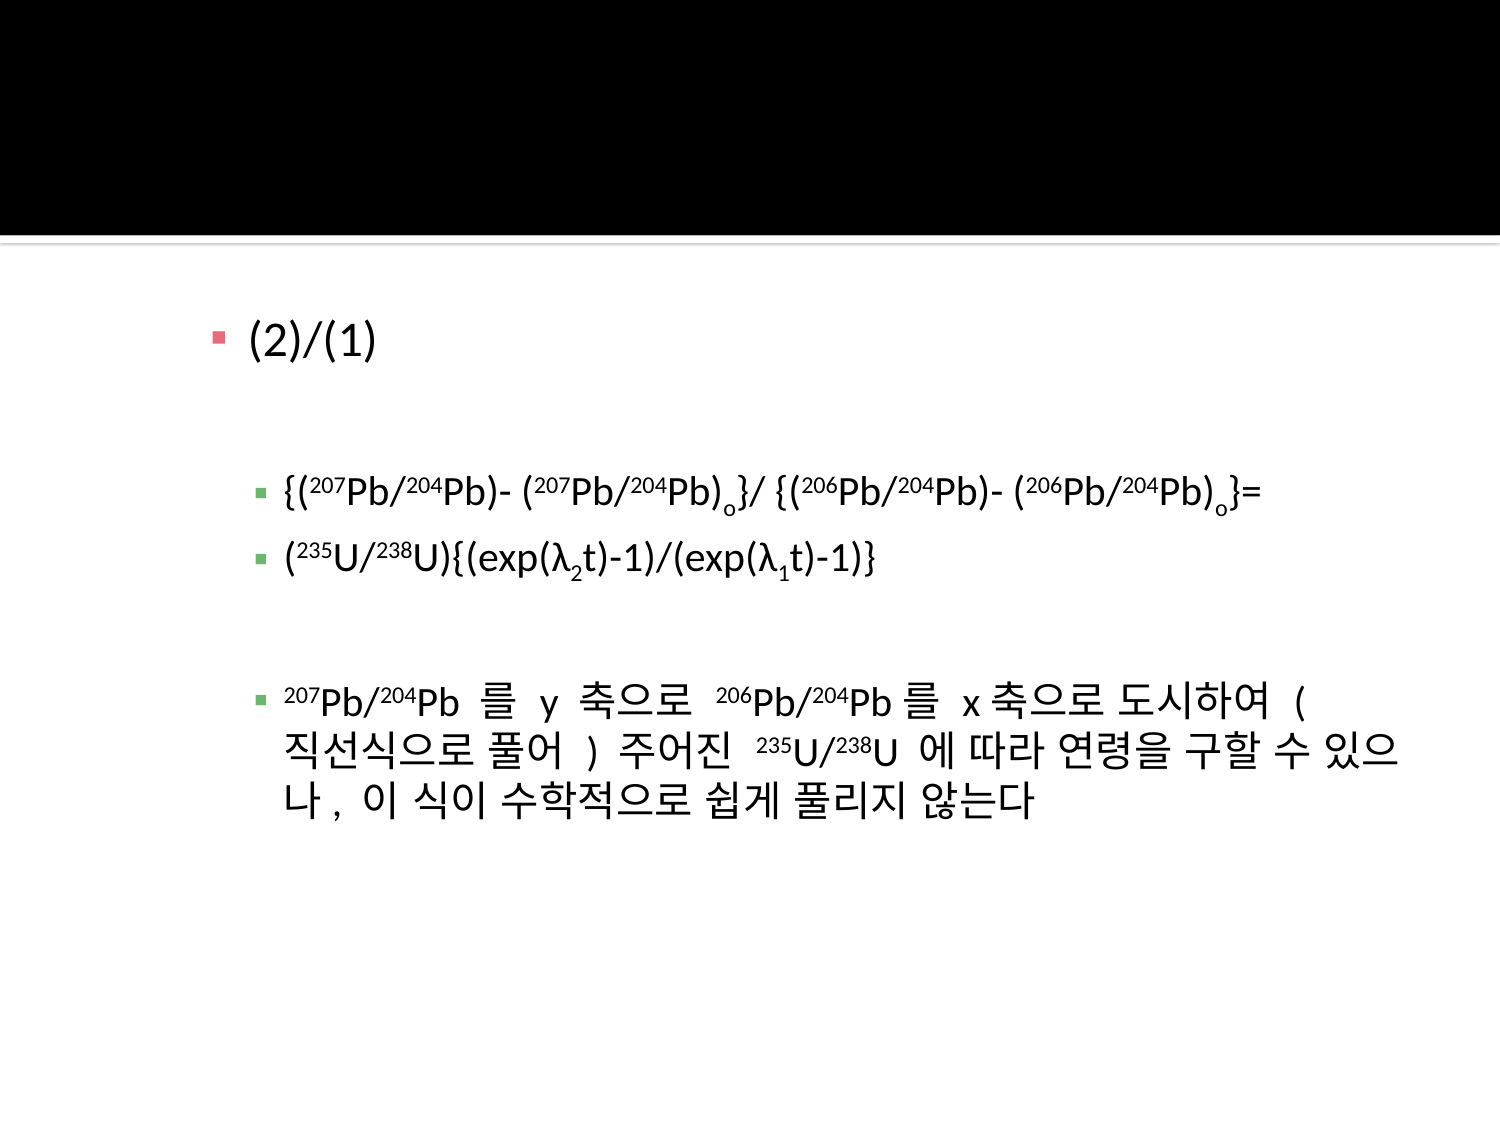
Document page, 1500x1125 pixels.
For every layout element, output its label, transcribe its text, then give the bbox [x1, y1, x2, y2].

list (2)/(1) {(207Pb/204Pb)- (207Pb/204Pb)o}/ {(206Pb/204Pb)- (206Pb/204Pb)o}= (235U/238U){(exp(λ2t)-1)/(exp(λ1t)-1)} 207Pb/204Pb 를 y 축으로 206Pb/204Pb를 x축으로 도시하여 (직선식으로 풀어 ) 주어진 235U/238U 에 따라 연령을 구할 수 있으나, 이 식이 수학적으로 쉽게 풀리지 않는다 [75, 291, 1471, 1050]
